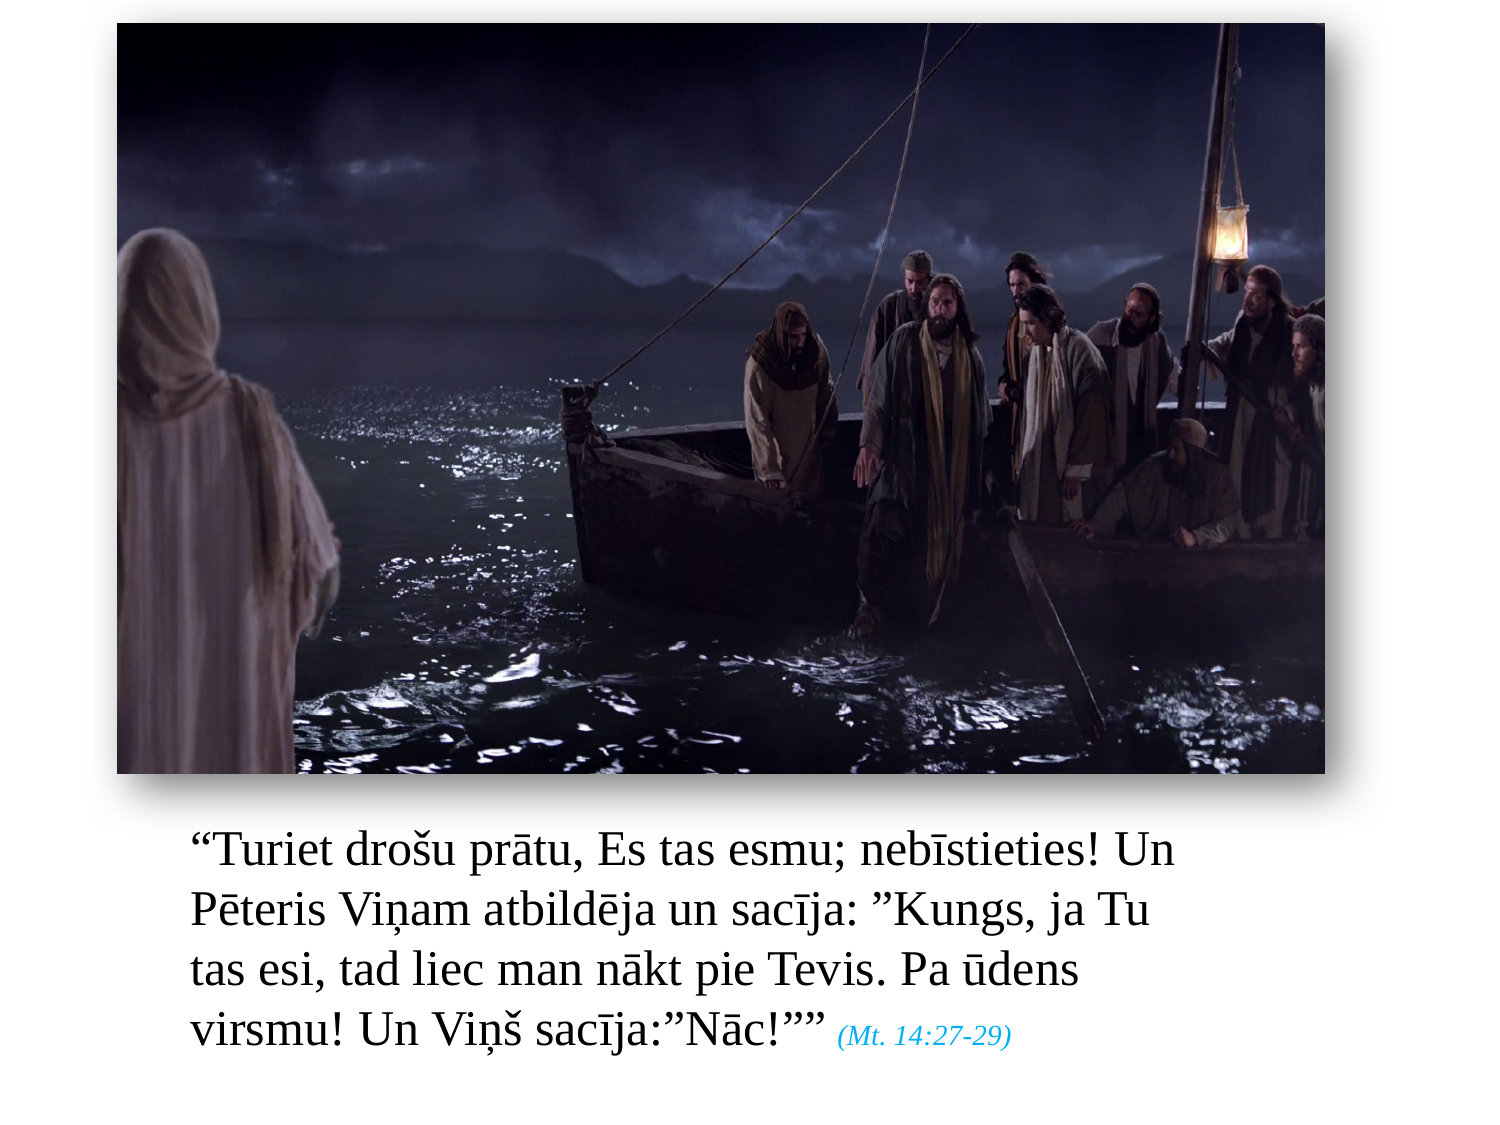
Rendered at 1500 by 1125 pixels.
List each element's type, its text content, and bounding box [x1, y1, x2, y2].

text_box “Turiet drošu prātu, Es tas esmu; nebīstieties! Un Pēteris Viņam atbildēja un sacīja: ”Kungs, ja Tu tas esi, tad liec man nākt pie Tevis. Pa ūdens virsmu! Un Viņš sacīja:”Nāc!”” (Mt. 14:27-29) [175, 822, 1207, 1064]
picture [116, 23, 1325, 774]
